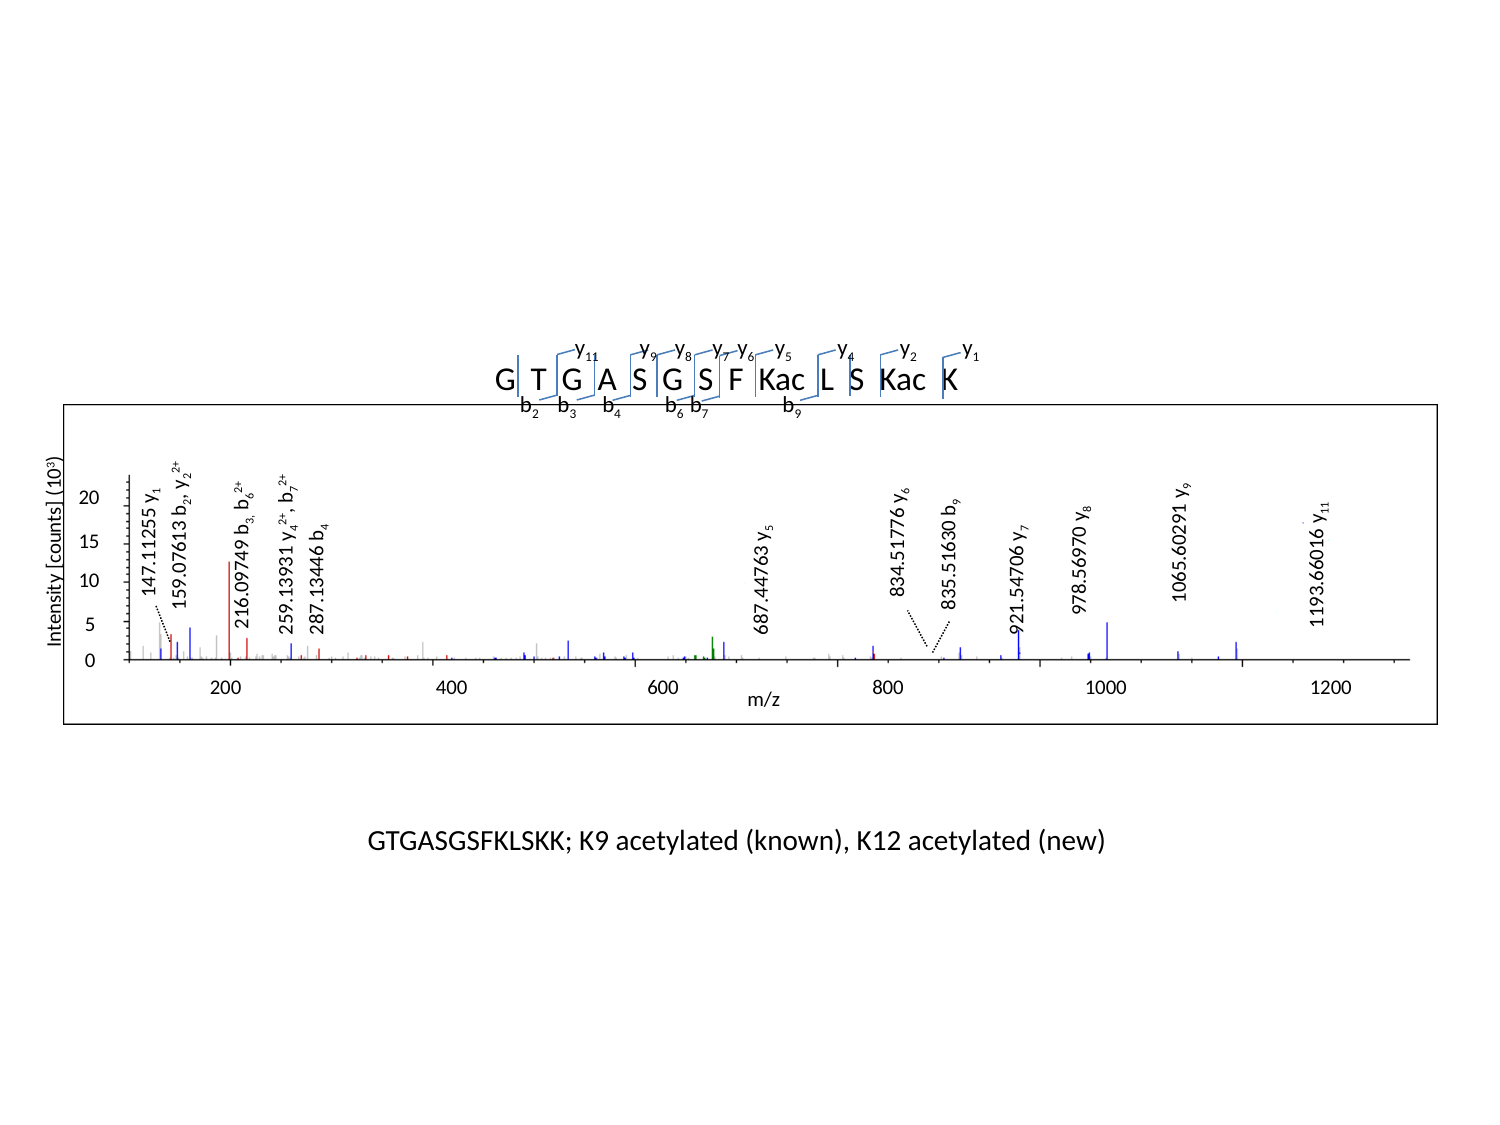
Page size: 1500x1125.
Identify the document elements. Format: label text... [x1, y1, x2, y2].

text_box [32, 404, 1438, 726]
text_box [412, 324, 1084, 426]
text_box GTGASGSFKLSKK; K9 acetylated (known), K12 acetylated (new) [352, 814, 1186, 865]
